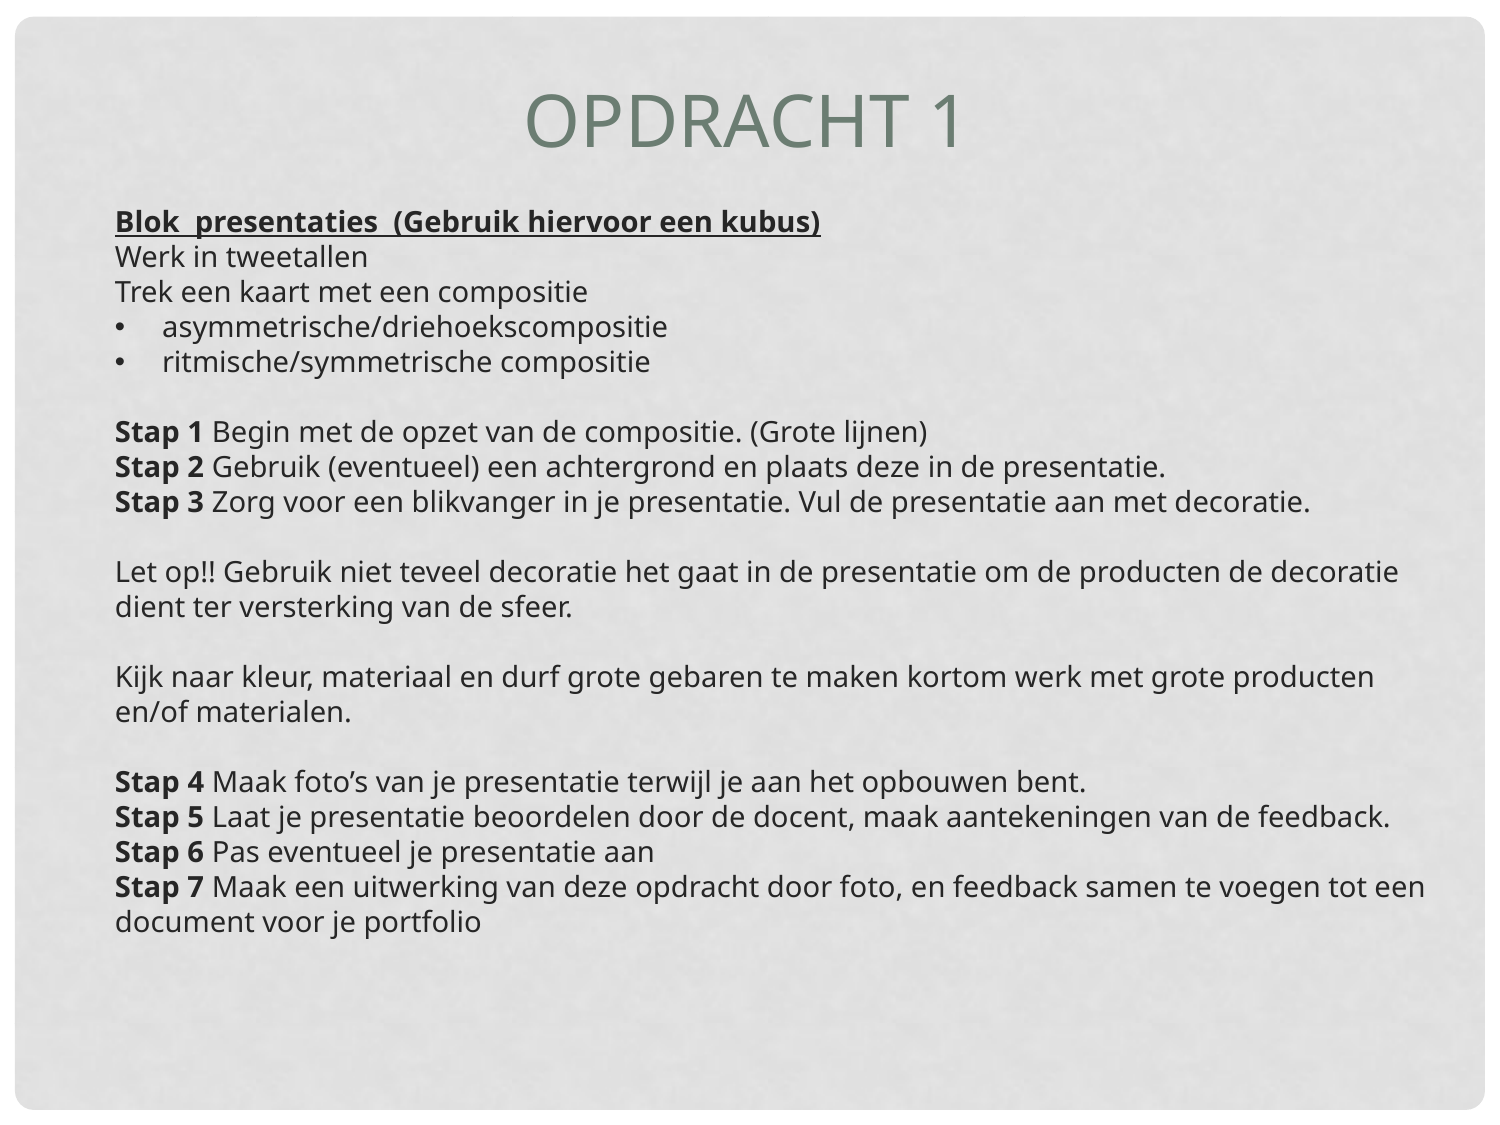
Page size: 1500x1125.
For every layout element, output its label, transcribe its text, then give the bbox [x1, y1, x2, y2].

text_box Blok presentaties (Gebruik hiervoor een kubus) Werk in tweetallen Trek een kaart met een compositie asymmetrische/driehoekscompositie ritmische/symmetrische compositie Stap 1 Begin met de opzet van de compositie. (Grote lijnen) Stap 2 Gebruik (eventueel) een achtergrond en plaats deze in de presentatie. Stap 3 Zorg voor een blikvanger in je presentatie. Vul de presentatie aan met decoratie. Let op!! Gebruik niet teveel decoratie het gaat in de presentatie om de producten de decoratie dient ter versterking van de sfeer. Kijk naar kleur, materiaal en durf grote gebaren te maken kortom werk met grote producten en/of materialen. Stap 4 Maak foto’s van je presentatie terwijl je aan het opbouwen bent. Stap 5 Laat je presentatie beoordelen door de docent, maak aantekeningen van de feedback. Stap 6 Pas eventueel je presentatie aan Stap 7 Maak een uitwerking van deze opdracht door foto, en feedback samen te voegen tot een document voor je portfolio [100, 196, 1447, 1036]
text_box Opdracht 1 [69, 66, 1425, 238]
